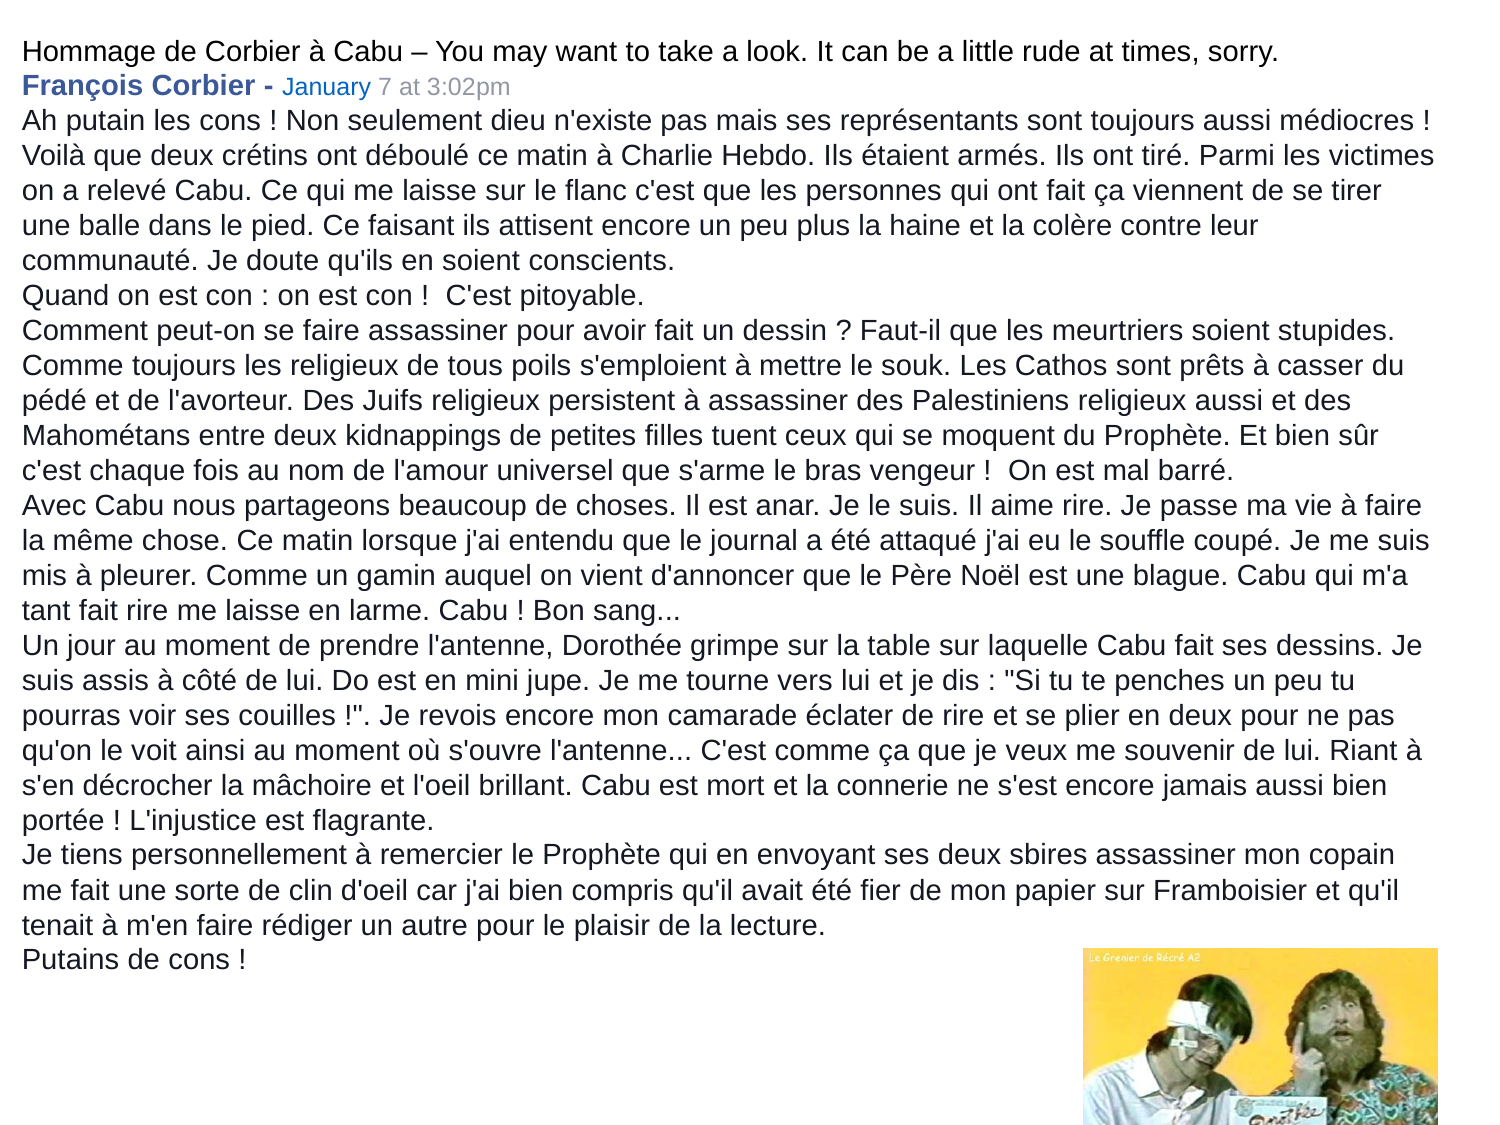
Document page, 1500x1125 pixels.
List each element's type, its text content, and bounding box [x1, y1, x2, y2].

picture [1083, 948, 1438, 1125]
text_box Hommage de Corbier à Cabu – You may want to take a look. It can be a little rude at times, sorry. François Corbier - January 7 at 3:02pm Ah putain les cons ! Non seulement dieu n'existe pas mais ses représentants sont toujours aussi médiocres ! Voilà que deux crétins ont déboulé ce matin à Charlie Hebdo. Ils étaient armés. Ils ont tiré. Parmi les victimes on a relevé Cabu. Ce qui me laisse sur le flanc c'est que les personnes qui ont fait ça viennent de se tirer une balle dans le pied. Ce faisant ils attisent encore un peu plus la haine et la colère contre leur communauté. Je doute qu'ils en soient conscients. Quand on est con : on est con ! C'est pitoyable. Comment peut-on se faire assassiner pour avoir fait un dessin ? Faut-il que les meurtriers soient stupides. Comme toujours les religieux de tous poils s'emploient à mettre le souk. Les Cathos sont prêts à casser du pédé et de l'avorteur. Des Juifs religieux persistent à assassiner des Palestiniens religieux aussi et des Mahométans entre deux kidnappings de petites filles tuent ceux qui se moquent du Prophète. Et bien sûr c'est chaque fois au nom de l'amour universel que s'arme le bras vengeur ! On est mal barré. Avec Cabu nous partageons beaucoup de choses. Il est anar. Je le suis. Il aime rire. Je passe ma vie à faire la même chose. Ce matin lorsque j'ai entendu que le journal a été attaqué j'ai eu le souffle coupé. Je me suis mis à pleurer. Comme un gamin auquel on vient d'annoncer que le Père Noël est une blague. Cabu qui m'a tant fait rire me laisse en larme. Cabu ! Bon sang... Un jour au moment de prendre l'antenne, Dorothée grimpe sur la table sur laquelle Cabu fait ses dessins. Je suis assis à côté de lui. Do est en mini jupe. Je me tourne vers lui et je dis : "Si tu te penches un peu tu pourras voir ses couilles !". Je revois encore mon camarade éclater de rire et se plier en deux pour ne pas qu'on le voit ainsi au moment où s'ouvre l'antenne... C'est comme ça que je veux me souvenir de lui. Riant à s'en décrocher la mâchoire et l'oeil brillant. Cabu est mort et la connerie ne s'est encore jamais aussi bien portée ! L'injustice est flagrante. Je tiens personnellement à remercier le Prophète qui en envoyant ses deux sbires assassiner mon copain me fait une sorte de clin d'oeil car j'ai bien compris qu'il avait été fier de mon papier sur Framboisier et qu'il tenait à m'en faire rédiger un autre pour le plaisir de la lecture. Putains de cons ! [21, 31, 1438, 999]
